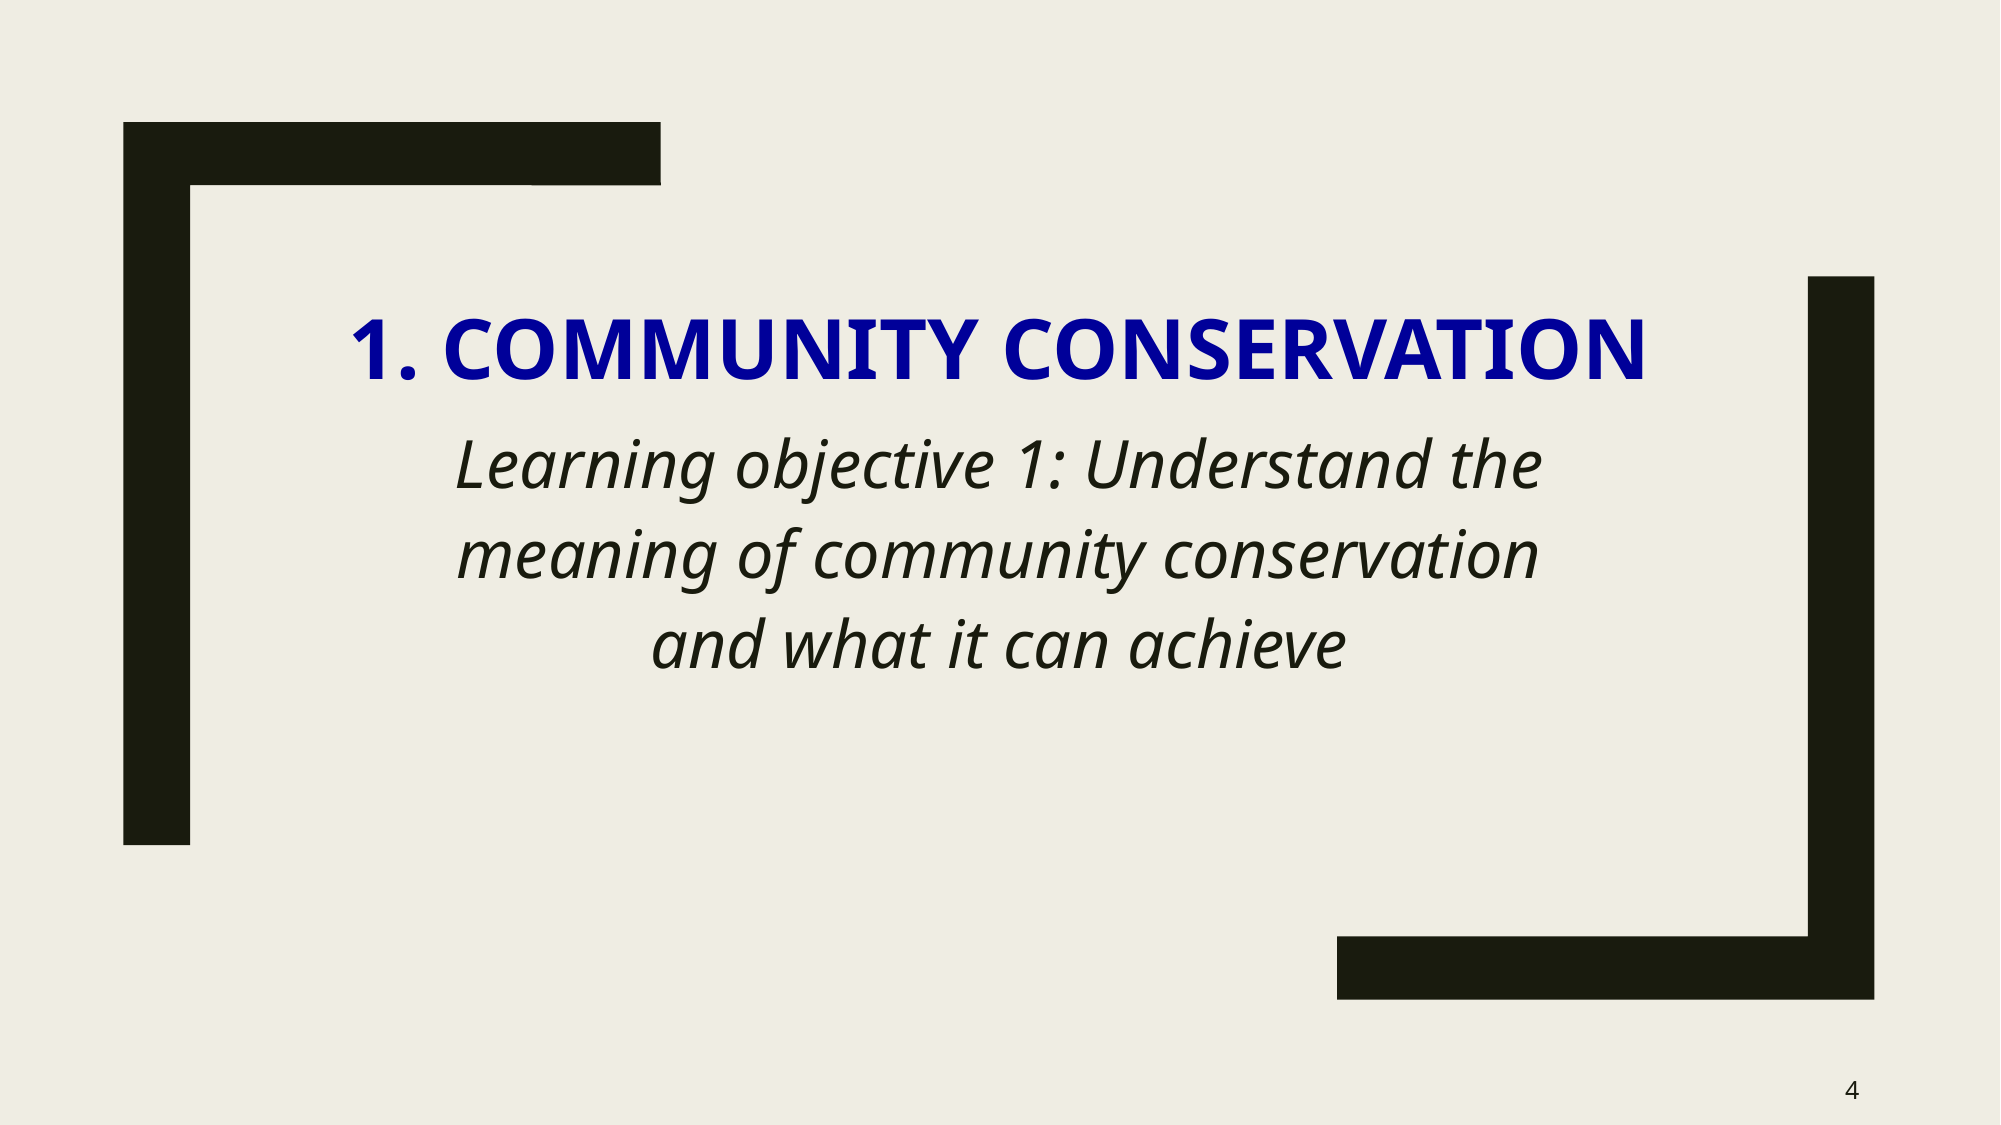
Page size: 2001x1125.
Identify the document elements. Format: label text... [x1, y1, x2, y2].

subtitle Learning objective 1: Understand the meaning of community conservation and what it can achieve [439, 405, 1561, 699]
slide_number 4 [1612, 1058, 1875, 1125]
title 1. Community conservation [314, 235, 1686, 406]
